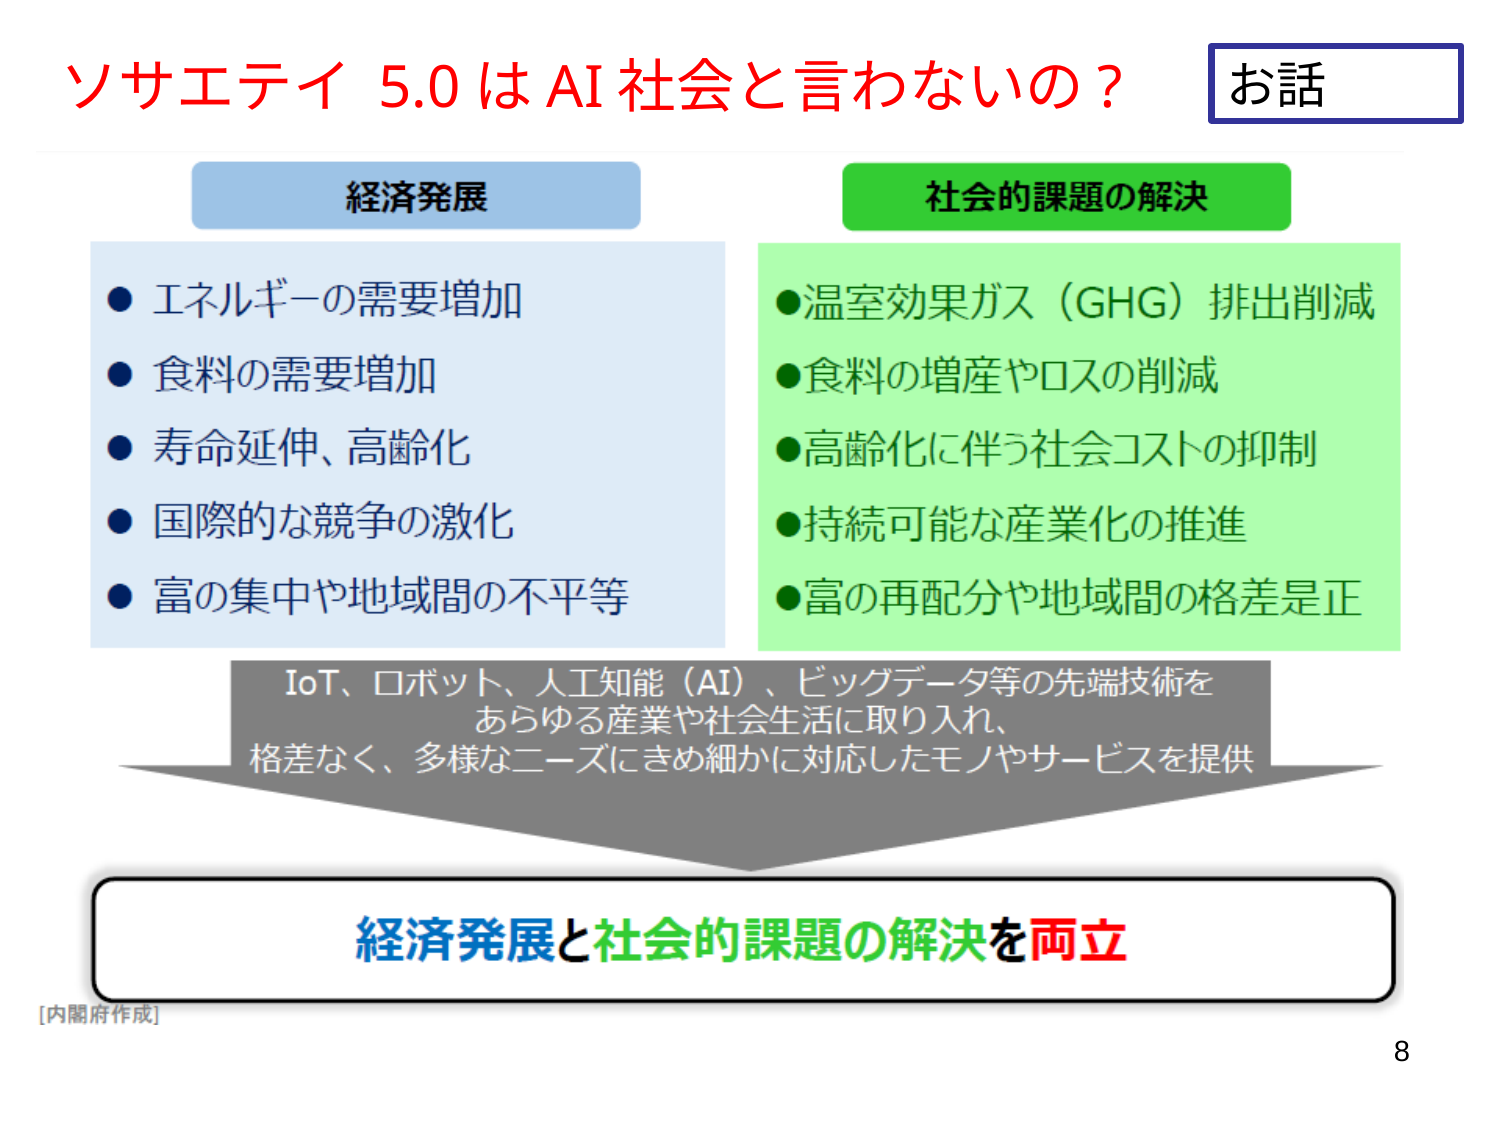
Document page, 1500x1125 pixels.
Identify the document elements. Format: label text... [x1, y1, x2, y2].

text_box お話 [1211, 45, 1462, 121]
title ソサエテイ 5.0はAI社会と言わないの? [45, 45, 1396, 123]
slide_number 8 [1074, 1024, 1425, 1103]
picture [36, 150, 1405, 1025]
